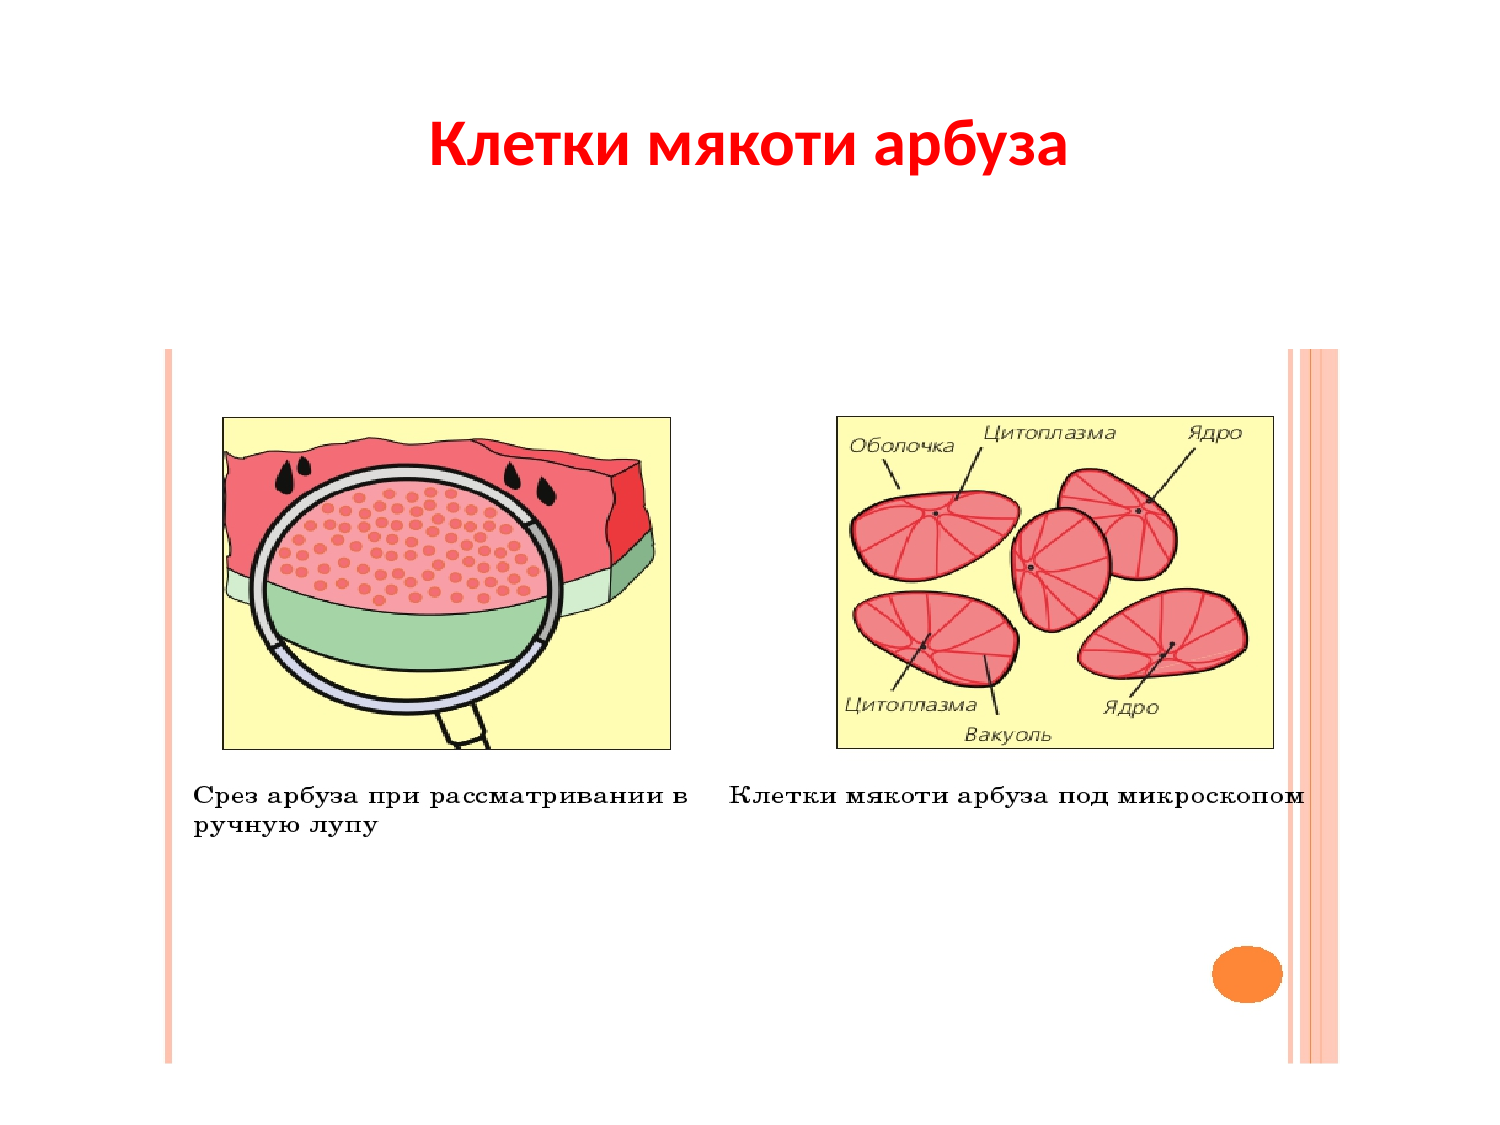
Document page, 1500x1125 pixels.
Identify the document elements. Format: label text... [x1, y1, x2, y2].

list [159, 349, 1340, 1065]
title Клетки мякоти арбуза [75, 45, 1425, 233]
